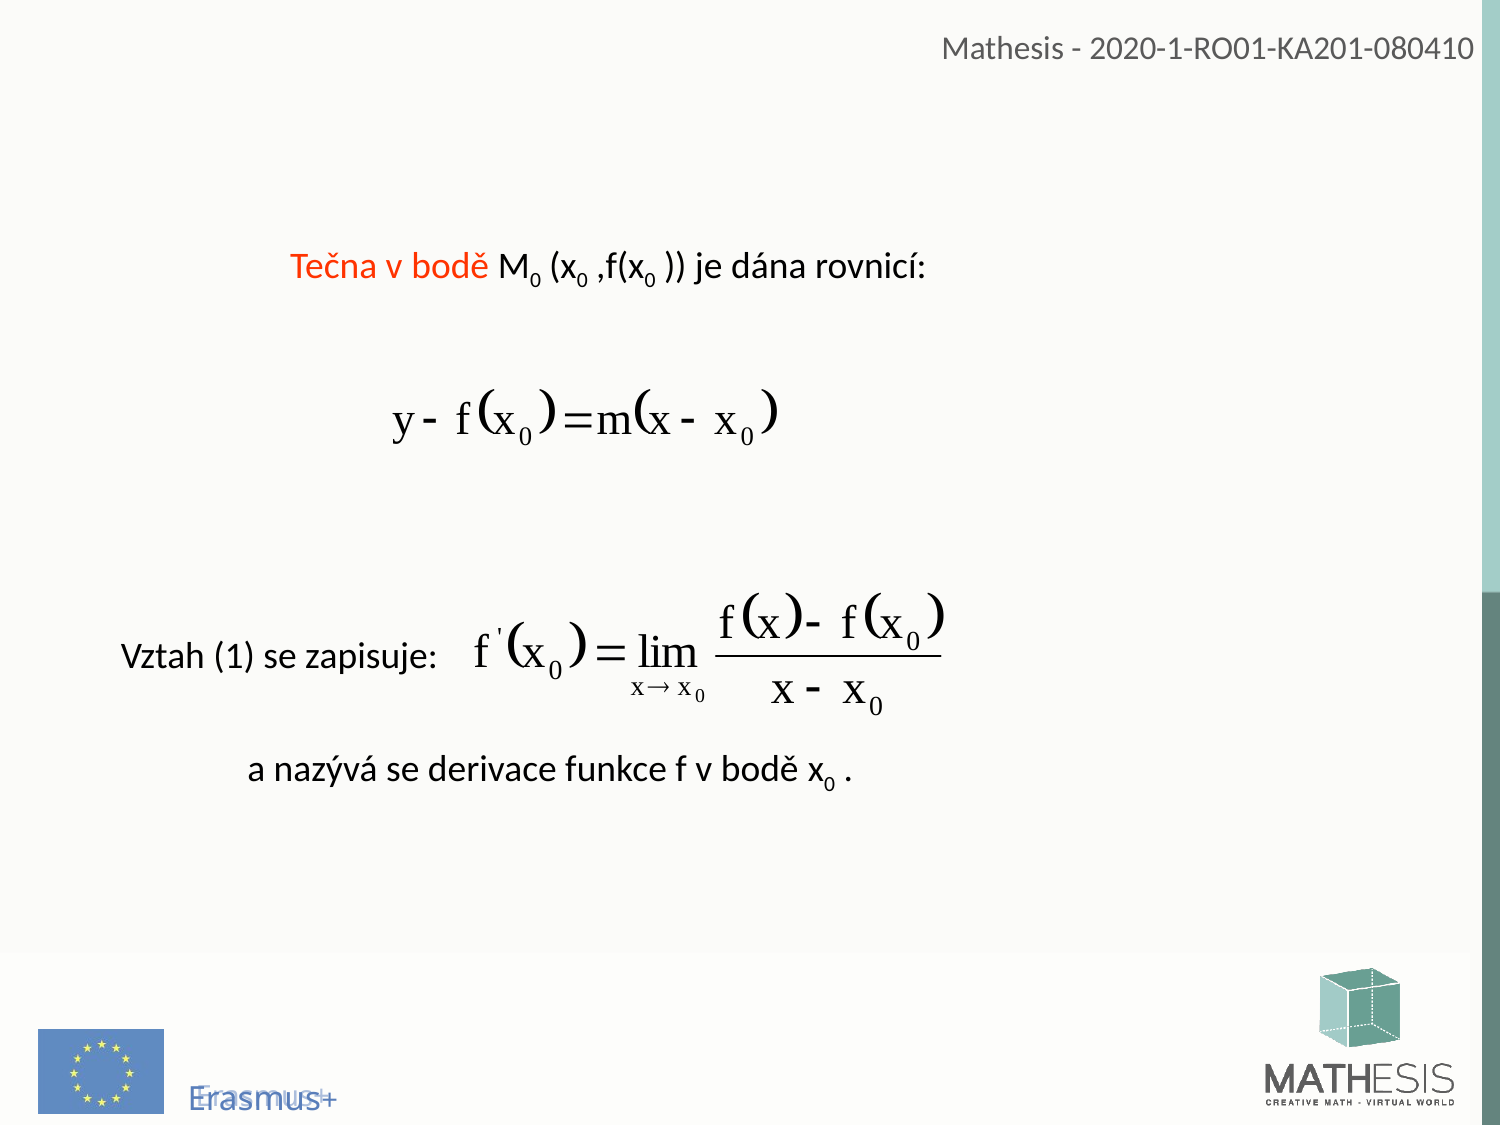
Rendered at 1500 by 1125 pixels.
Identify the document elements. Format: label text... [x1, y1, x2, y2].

text_box Tečna v bodě M0 (x0 ,f(x0 )) je dána rovnicí: [275, 233, 942, 300]
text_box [466, 592, 952, 727]
text_box Vztah (1) se zapisuje: [106, 623, 454, 684]
text_box a nazývá se derivace funkce f v bodě x0 . [232, 737, 869, 803]
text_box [383, 387, 782, 458]
